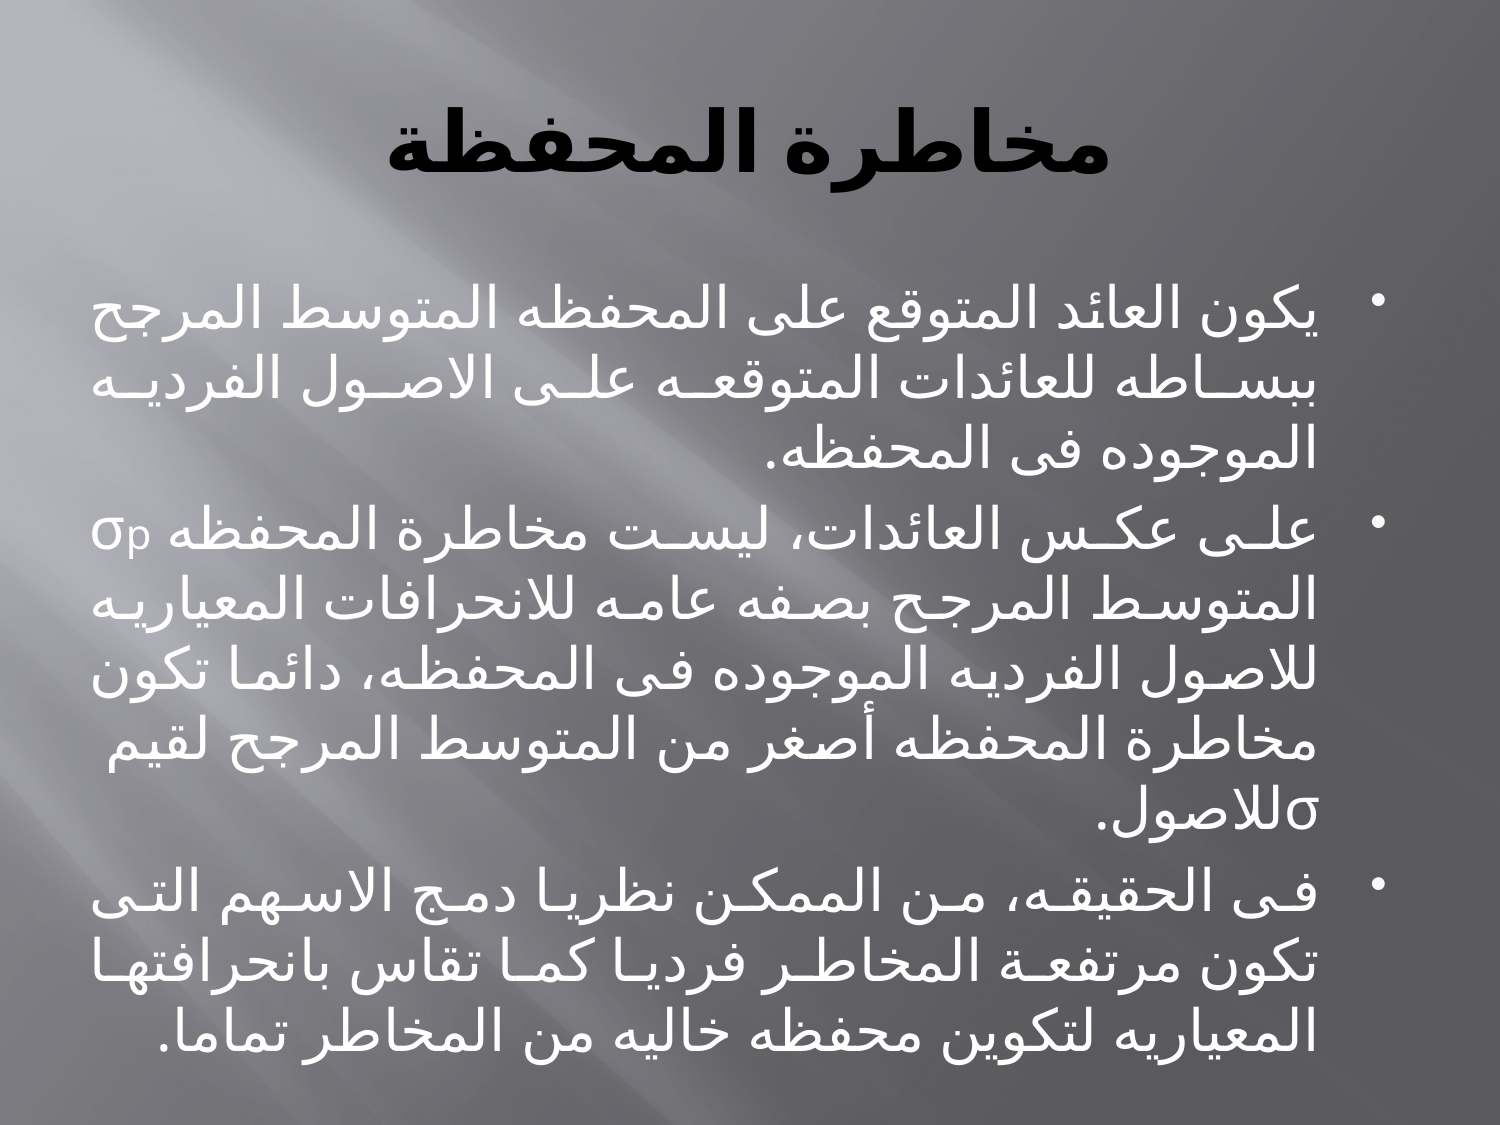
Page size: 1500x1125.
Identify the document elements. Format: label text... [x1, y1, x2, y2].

list يكون العائد المتوقع على المحفظه المتوسط المرجح ببساطه للعائدات المتوقعه على الاصول الفرديه الموجوده فى المحفظه. على عكس العائدات، ليست مخاطرة المحفظه σp المتوسط المرجح بصفه عامه للانحرافات المعياريه للاصول الفرديه الموجوده فى المحفظه، دائما تكون مخاطرة المحفظه أصغر من المتوسط المرجح لقيم σللاصول. فى الحقيقه، من الممكن نظريا دمج الاسهم التى تكون مرتفعة المخاطر فرديا كما تقاس بانحرافتها المعياريه لتكوين محفظه خاليه من المخاطر تماما. [75, 262, 1425, 1035]
title مخاطرة المحفظة [75, 45, 1425, 233]
